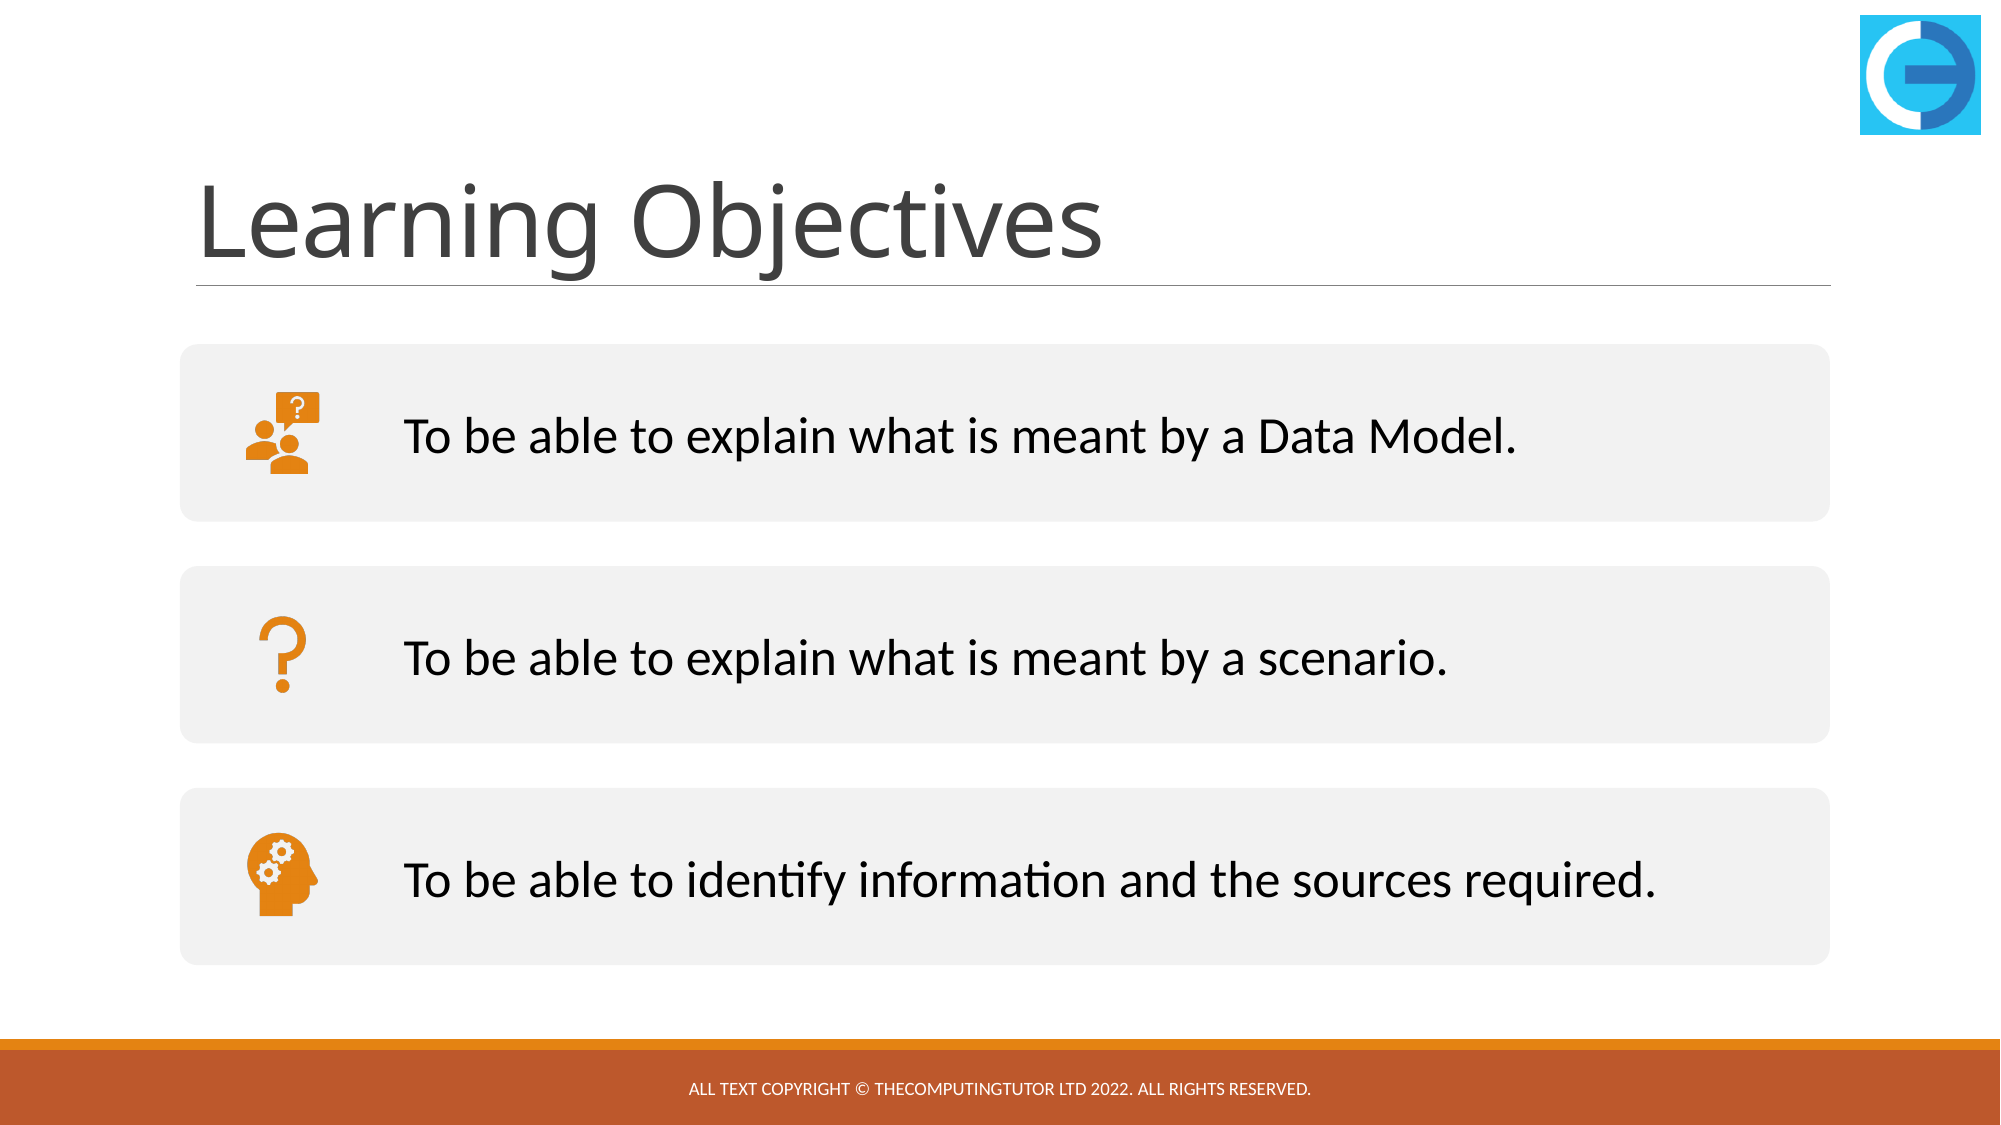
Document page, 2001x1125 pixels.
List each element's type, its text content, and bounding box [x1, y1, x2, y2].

title Learning Objectives [180, 47, 1830, 285]
footer All text copyright © TheComputingTutor Ltd 2022. All rights Reserved. [604, 1059, 1396, 1120]
picture [1860, 15, 1981, 135]
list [179, 343, 1831, 966]
